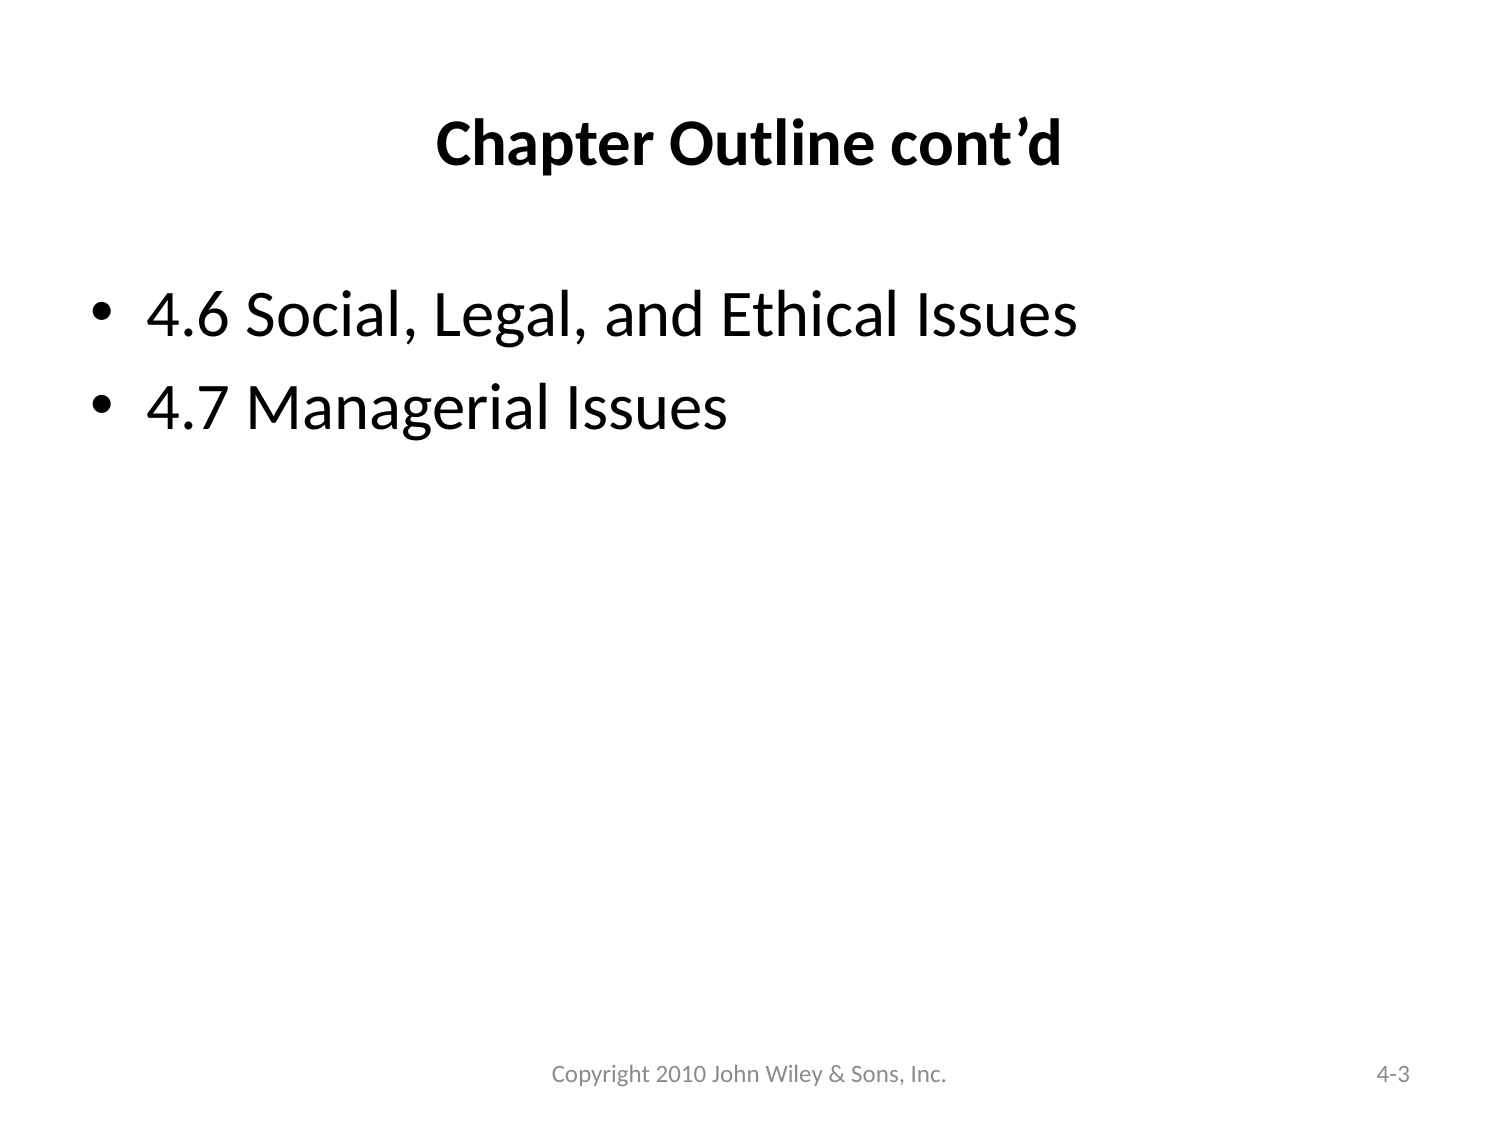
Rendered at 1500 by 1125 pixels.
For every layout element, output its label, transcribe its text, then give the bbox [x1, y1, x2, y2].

title Chapter Outline cont’d [75, 45, 1425, 233]
list 4.6 Social, Legal, and Ethical Issues 4.7 Managerial Issues [75, 262, 1425, 1005]
slide_number 4-3 [1074, 1042, 1425, 1103]
footer Copyright 2010 John Wiley & Sons, Inc. [512, 1042, 988, 1103]
